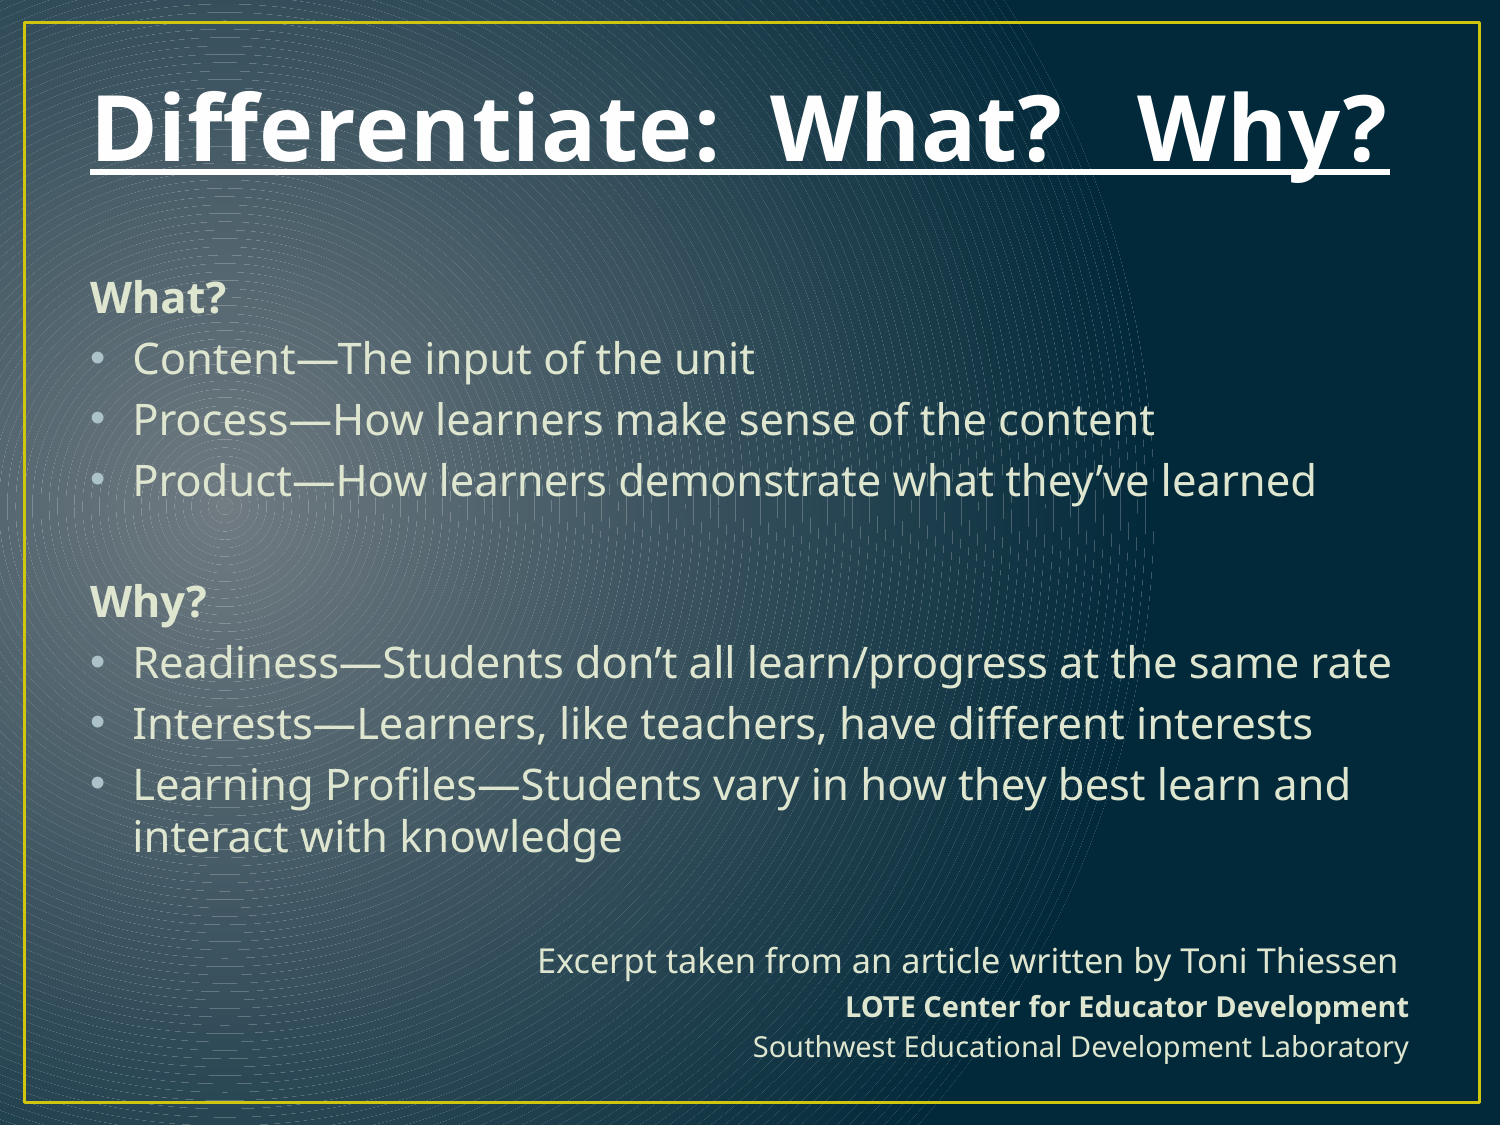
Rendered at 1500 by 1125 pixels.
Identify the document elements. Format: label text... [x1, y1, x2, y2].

title Differentiate: What? Why? [75, 45, 1425, 188]
list What? Content—The input of the unit Process—How learners make sense of the content Product—How learners demonstrate what they’ve learned Why? Readiness—Students don’t all learn/progress at the same rate Interests—Learners, like teachers, have different interests Learning Profiles—Students vary in how they best learn and interact with knowledge Excerpt taken from an article written by Toni Thiessen LOTE Center for Educator Development Southwest Educational Development Laboratory [75, 262, 1425, 1088]
